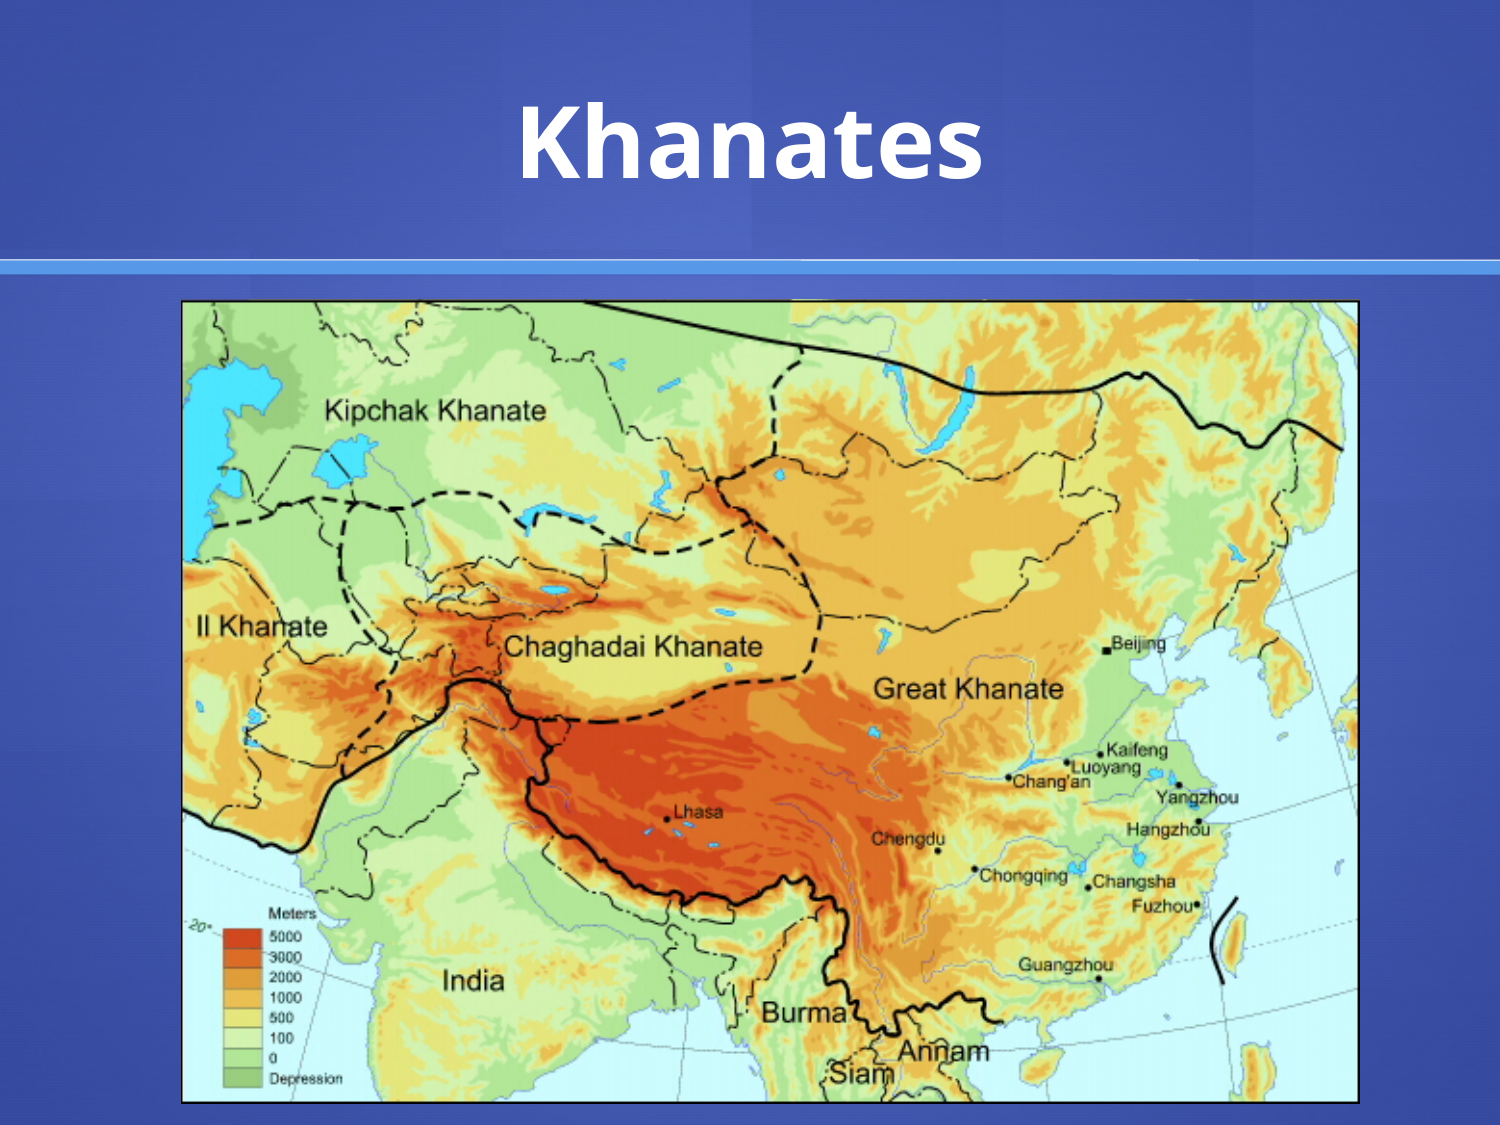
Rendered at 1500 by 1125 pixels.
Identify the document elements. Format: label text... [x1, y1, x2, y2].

title Khanates [75, 45, 1425, 233]
picture [180, 298, 1361, 1105]
